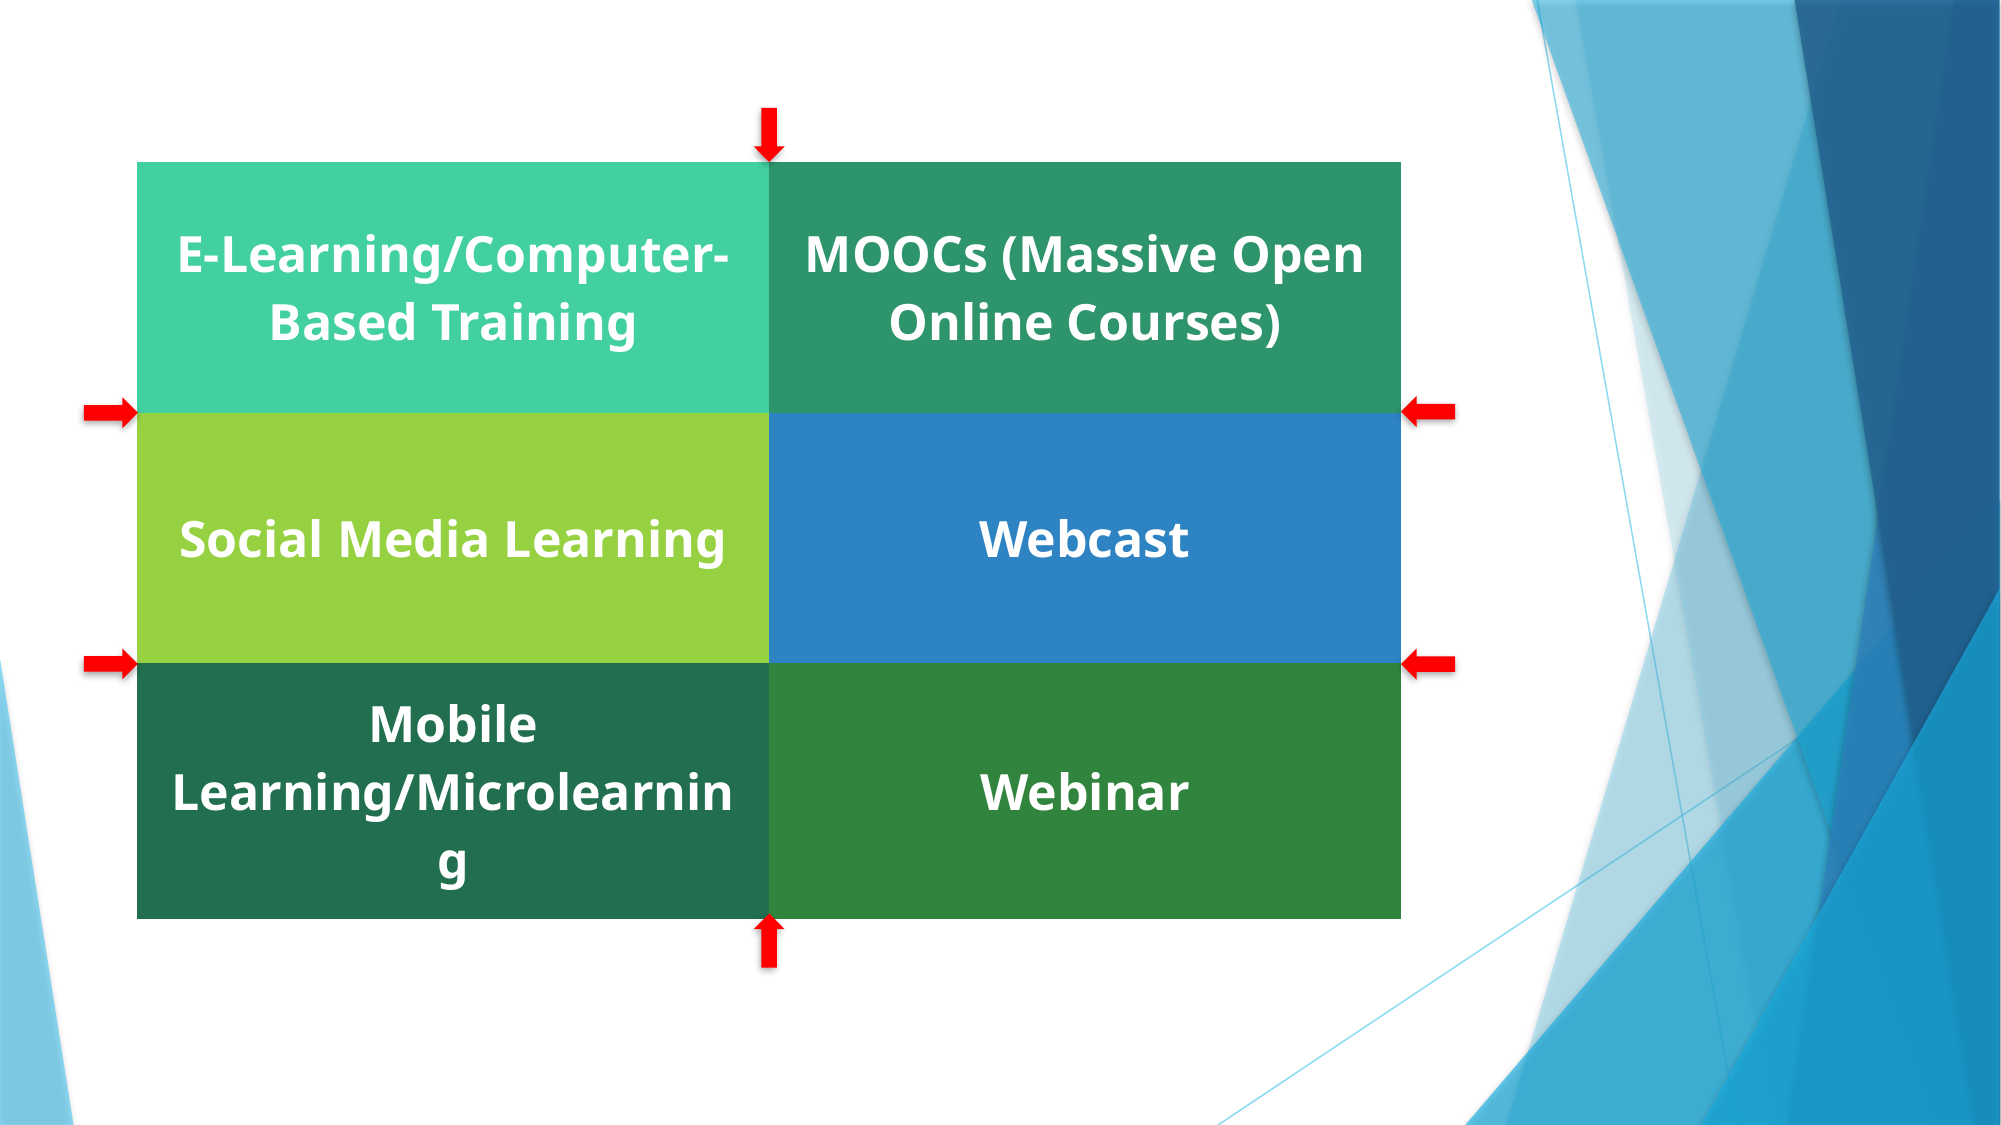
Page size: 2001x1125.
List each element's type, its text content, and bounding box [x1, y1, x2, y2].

text_box [752, 912, 786, 969]
table_header MOOCs (Massive Open Online Courses) [769, 162, 1401, 413]
table_cell Social Media Learning [137, 413, 769, 663]
text_box [1400, 647, 1457, 681]
text_box [82, 396, 139, 430]
text_box [1400, 395, 1457, 429]
table_header E-Learning/Computer-Based Training [137, 162, 769, 413]
table_cell Webcast [769, 413, 1401, 663]
text_box [82, 647, 139, 681]
text_box [752, 106, 786, 163]
table_cell Webinar [769, 663, 1401, 919]
table_cell Mobile Learning/Microlearning [137, 663, 769, 919]
